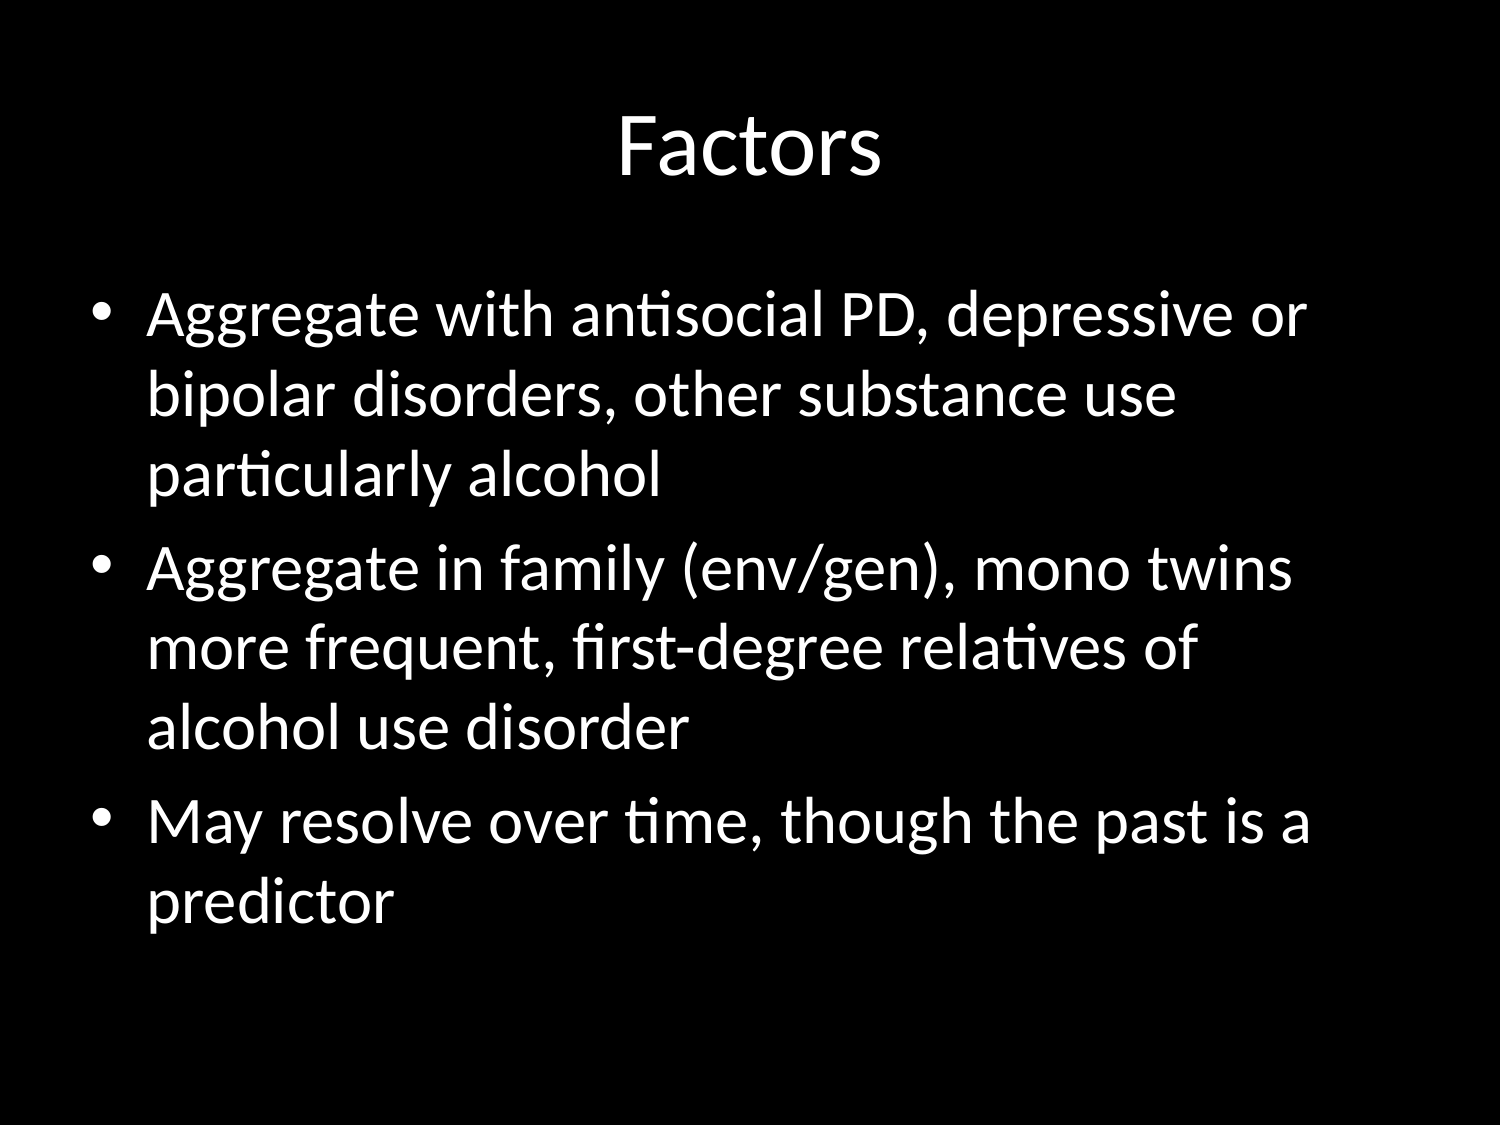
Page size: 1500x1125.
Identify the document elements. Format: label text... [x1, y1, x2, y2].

list Aggregate with antisocial PD, depressive or bipolar disorders, other substance use particularly alcohol Aggregate in family (env/gen), mono twins more frequent, first-degree relatives of alcohol use disorder May resolve over time, though the past is a predictor [75, 262, 1425, 1005]
title Factors [75, 45, 1425, 233]
